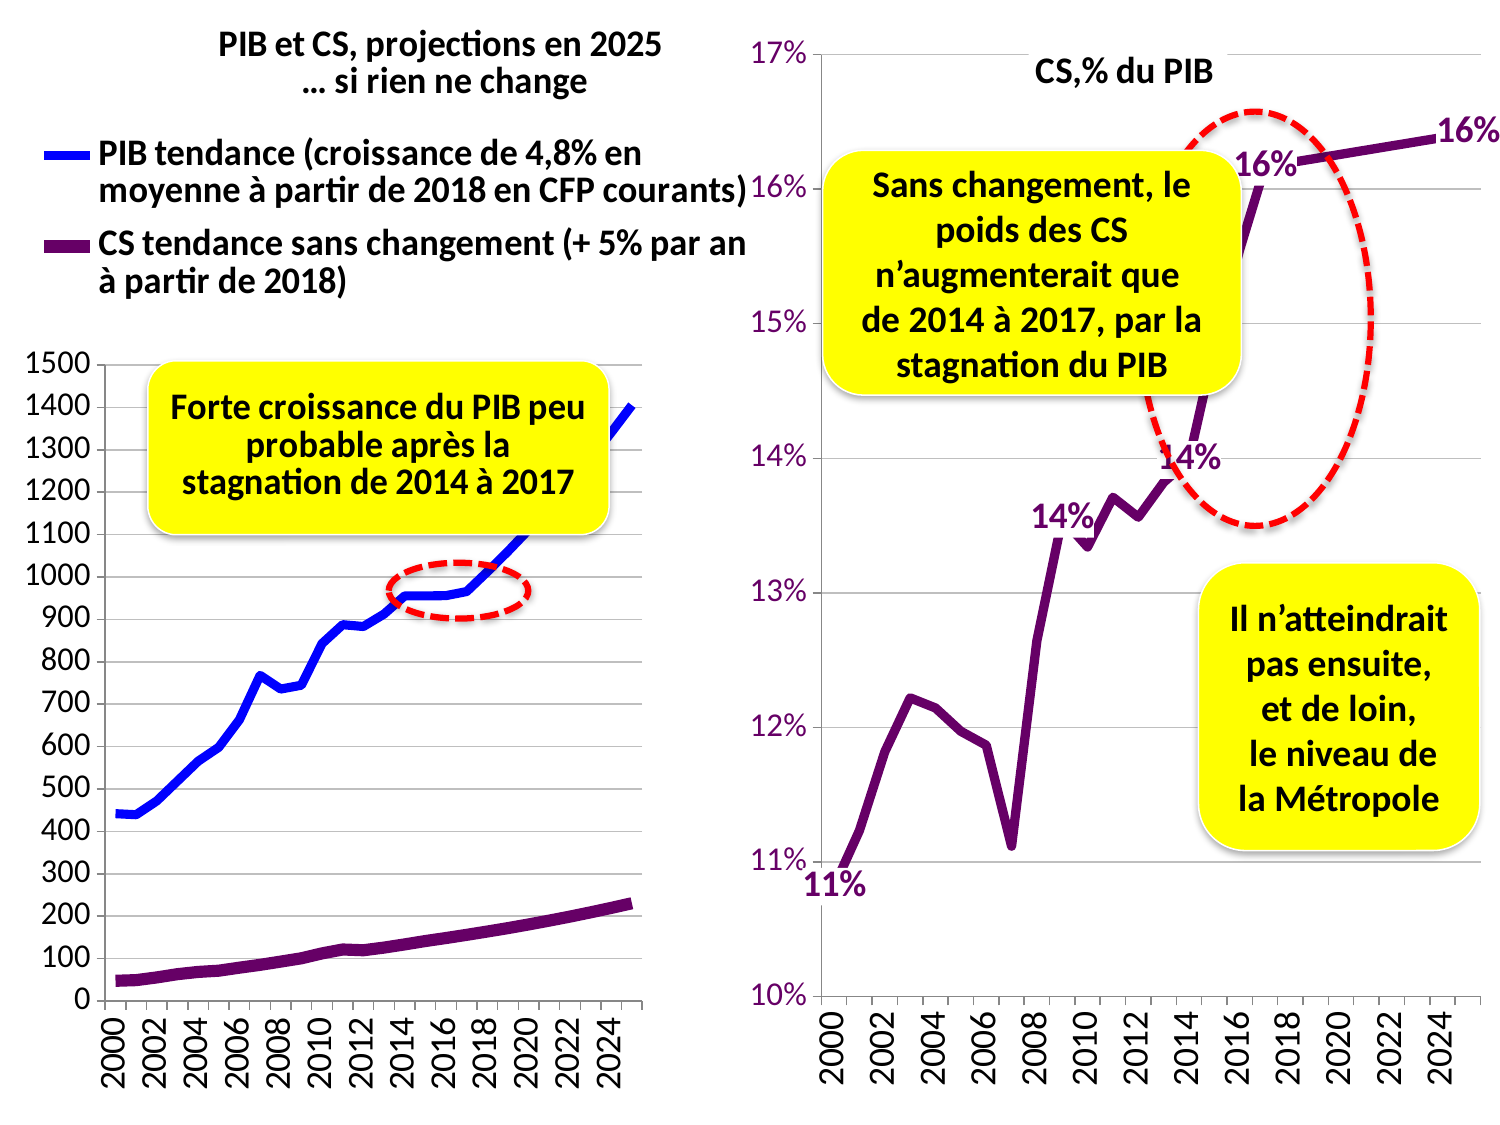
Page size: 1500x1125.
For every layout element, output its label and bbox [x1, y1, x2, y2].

chart [23, 14, 1500, 1107]
